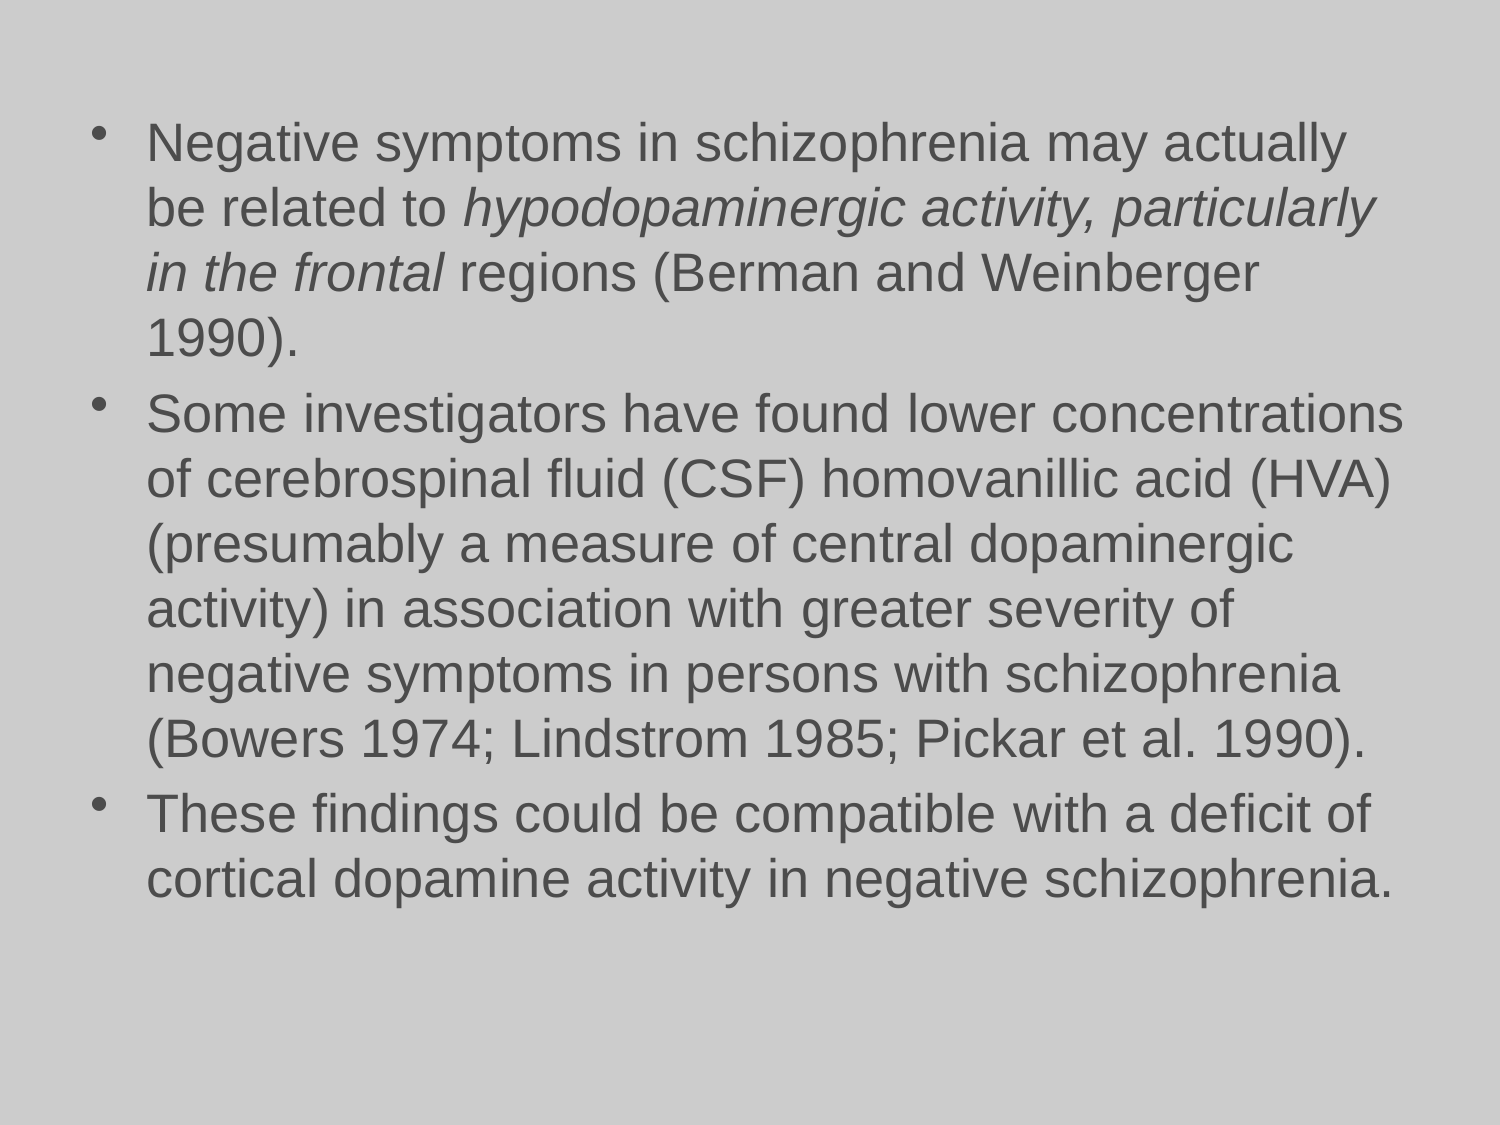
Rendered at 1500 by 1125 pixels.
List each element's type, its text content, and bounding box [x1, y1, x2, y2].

list Negative symptoms in schizophrenia may actually be related to hypodopaminergic activity, particularly in the frontal regions (Berman and Weinberger 1990). Some investigators have found lower concentrations of cerebrospinal fluid (CSF) homovanillic acid (HVA) (presumably a measure of central dopaminergic activity) in association with greater severity of negative symptoms in persons with schizophrenia (Bowers 1974; Lindstrom 1985; Pickar et al. 1990). These findings could be compatible with a deficit of cortical dopamine activity in negative schizophrenia. [74, 99, 1426, 976]
